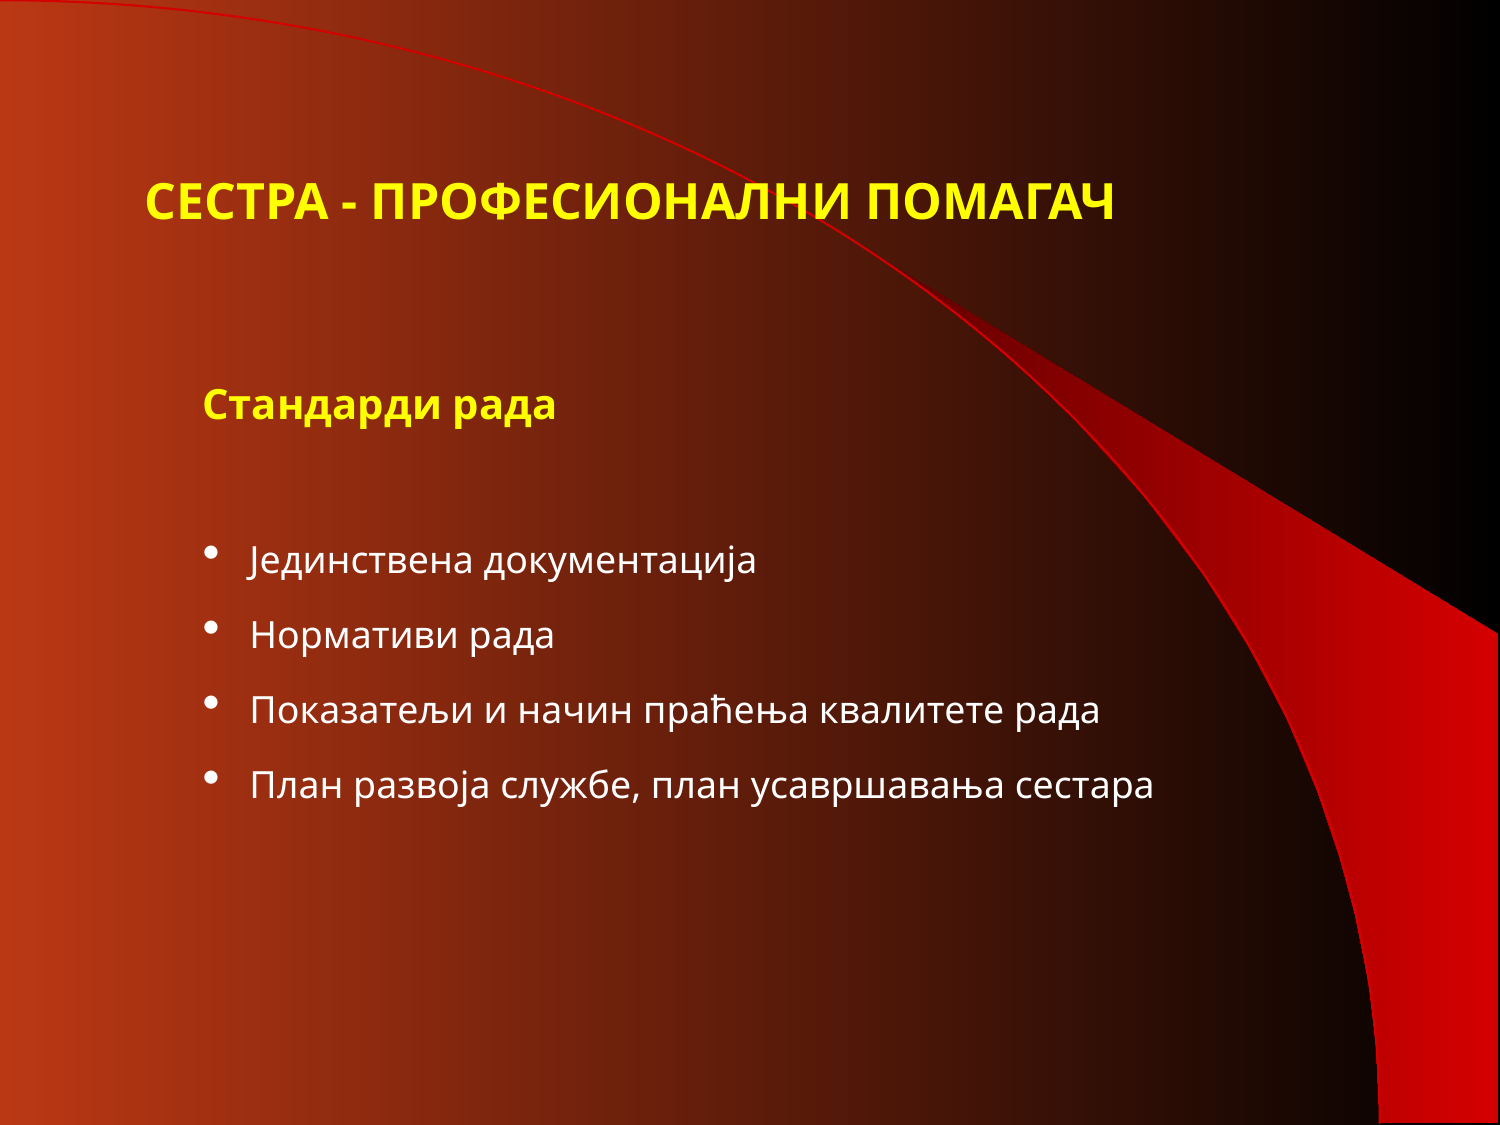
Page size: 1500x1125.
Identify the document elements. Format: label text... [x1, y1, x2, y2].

list Стандарди рада Јединствена документација Нормативи рада Показатељи и начин праћења квалитете рада План развоја службе, план усавршавања сестара [112, 350, 1388, 1025]
title СЕСТРА - ПРОФЕСИОНАЛНИ ПОМАГАЧ [74, 137, 1188, 263]
